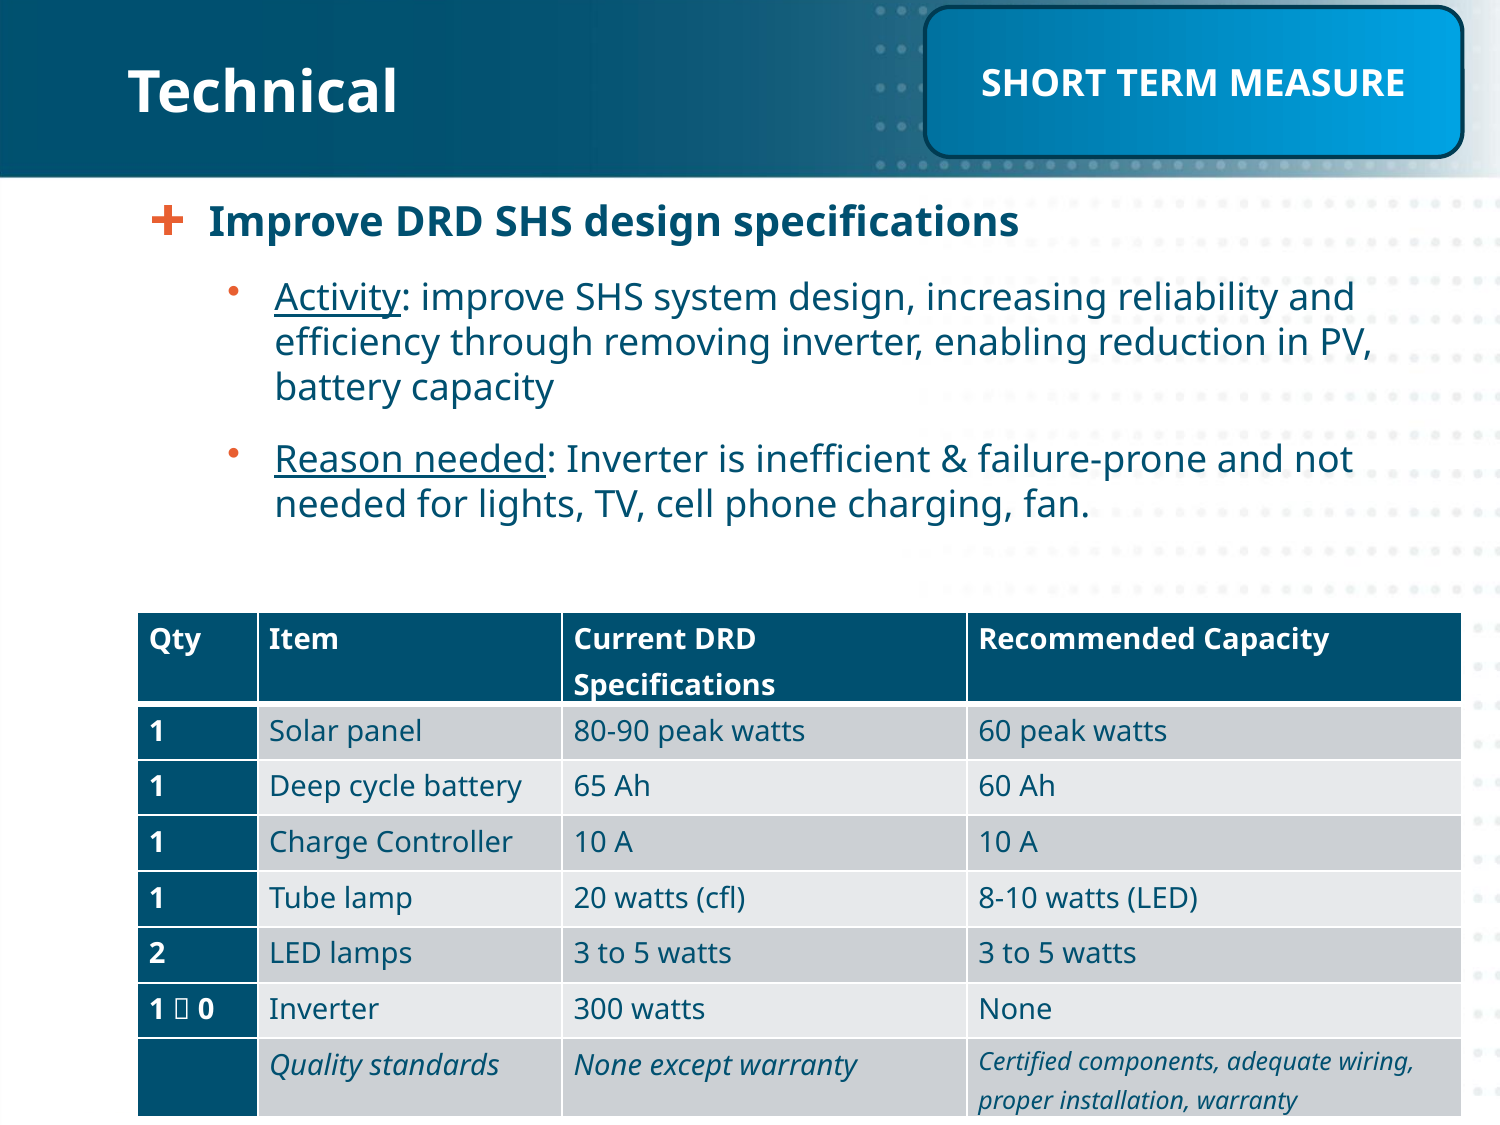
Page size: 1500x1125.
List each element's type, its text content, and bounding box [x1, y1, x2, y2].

table_header Recommended Capacity [968, 613, 1461, 701]
table_cell 1 [138, 707, 257, 759]
table_cell Inverter [259, 984, 561, 1037]
table_cell 20 watts (cfl) [563, 872, 966, 926]
table_cell 300 watts [563, 984, 966, 1037]
table_cell 3 to 5 watts [563, 928, 966, 982]
table_cell 10 A [563, 816, 966, 870]
table_cell 80-90 peak watts [563, 707, 966, 759]
table_cell Quality standards [259, 1039, 561, 1116]
table_cell None [968, 984, 1461, 1037]
table_cell Charge Controller [259, 816, 561, 870]
title Technical [112, 0, 1300, 184]
table_cell 1 [138, 872, 257, 926]
table_cell 3 to 5 watts [968, 928, 1461, 982]
slide_number 3 [1112, 1118, 1463, 1125]
table_cell [138, 1039, 257, 1116]
table_header Item [259, 613, 561, 701]
table_cell Certified components, adequate wiring, proper installation, warranty [968, 1039, 1461, 1116]
table_cell Deep cycle battery [259, 761, 561, 814]
table_cell 1  0 [138, 984, 257, 1037]
table_cell Solar panel [259, 707, 561, 759]
table_cell 2 [138, 928, 257, 982]
table_cell None except warranty [563, 1039, 966, 1116]
table_header Current DRD Specifications [563, 613, 966, 701]
table_cell 1 [138, 816, 257, 870]
table_cell 1 [138, 761, 257, 814]
table_cell 8-10 watts (LED) [968, 872, 1461, 926]
table_cell LED lamps [259, 928, 561, 982]
table_cell 60 Ah [968, 761, 1461, 814]
table_cell 65 Ah [563, 761, 966, 814]
list Improve DRD SHS design specifications Activity: improve SHS system design, increasing reliability and efficiency through removing inverter, enabling reduction in PV, battery capacity Reason needed: Inverter is inefficient & failure-prone and not needed for lights, TV, cell phone charging, fan. [137, 187, 1438, 612]
picture [152, 205, 183, 235]
text_box SHORT TERM MEASURE [922, 4, 1465, 160]
table_cell Tube lamp [259, 872, 561, 926]
table_cell 60 peak watts [968, 707, 1461, 759]
picture [0, 0, 1500, 1125]
table_cell 10 A [968, 816, 1461, 870]
table_header Qty [138, 613, 257, 701]
